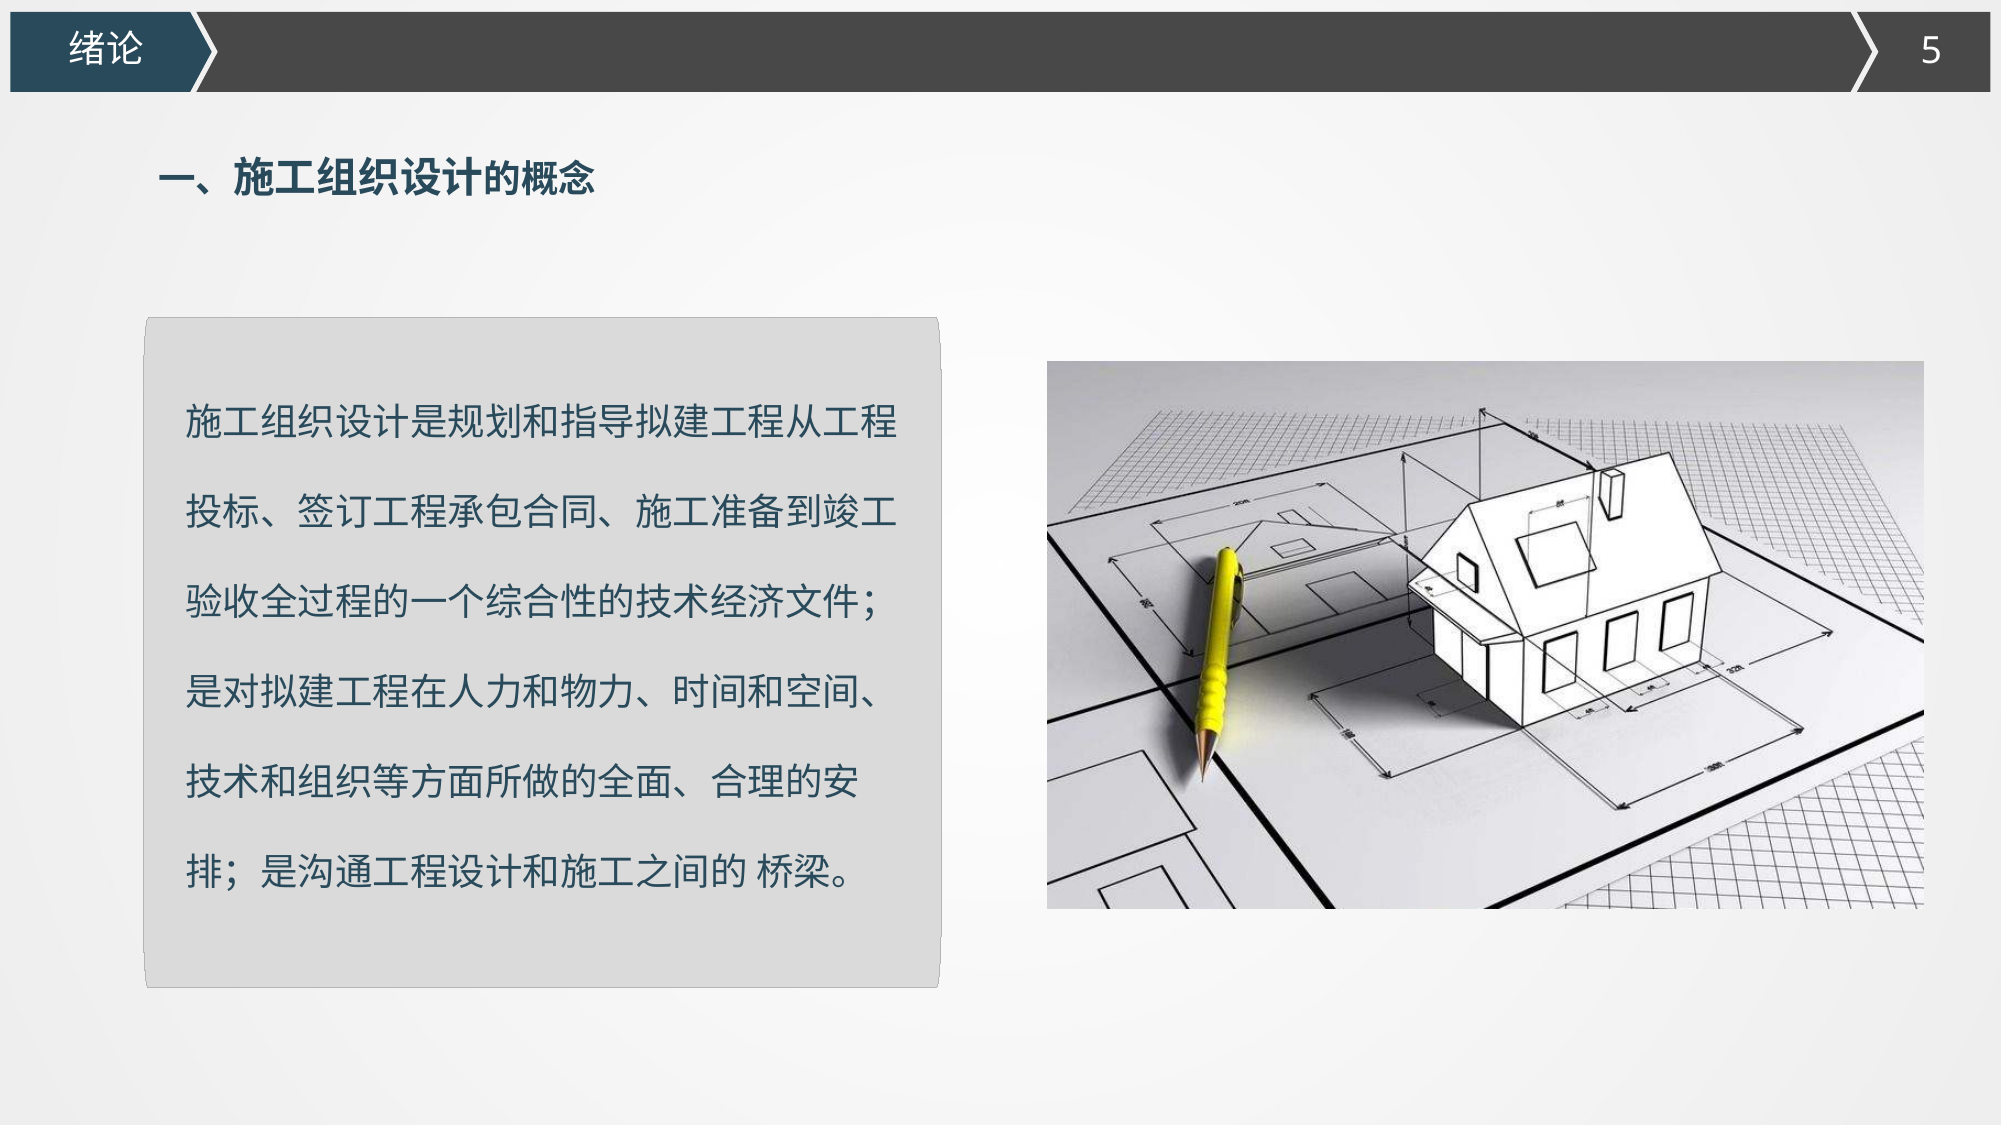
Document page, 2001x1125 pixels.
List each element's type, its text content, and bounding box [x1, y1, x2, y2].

text_box 施工组织设计是规划和指导拟建工程从工程投标、签订工程承包合同、施工准备到竣工验收全过程的一个综合性的技术经济文件；是对拟建工程在人力和物力、时间和空间、技术和组织等方面所做的全面、合理的安排；是沟通工程设计和施工之间的 桥梁。 [170, 345, 915, 901]
picture [0, 0, 2001, 1125]
text_box 一、施工组织设计的概念 [143, 143, 1006, 253]
text_box 绪论 [46, 17, 159, 78]
text_box [580, 748, 1042, 811]
text_box [143, 317, 942, 988]
